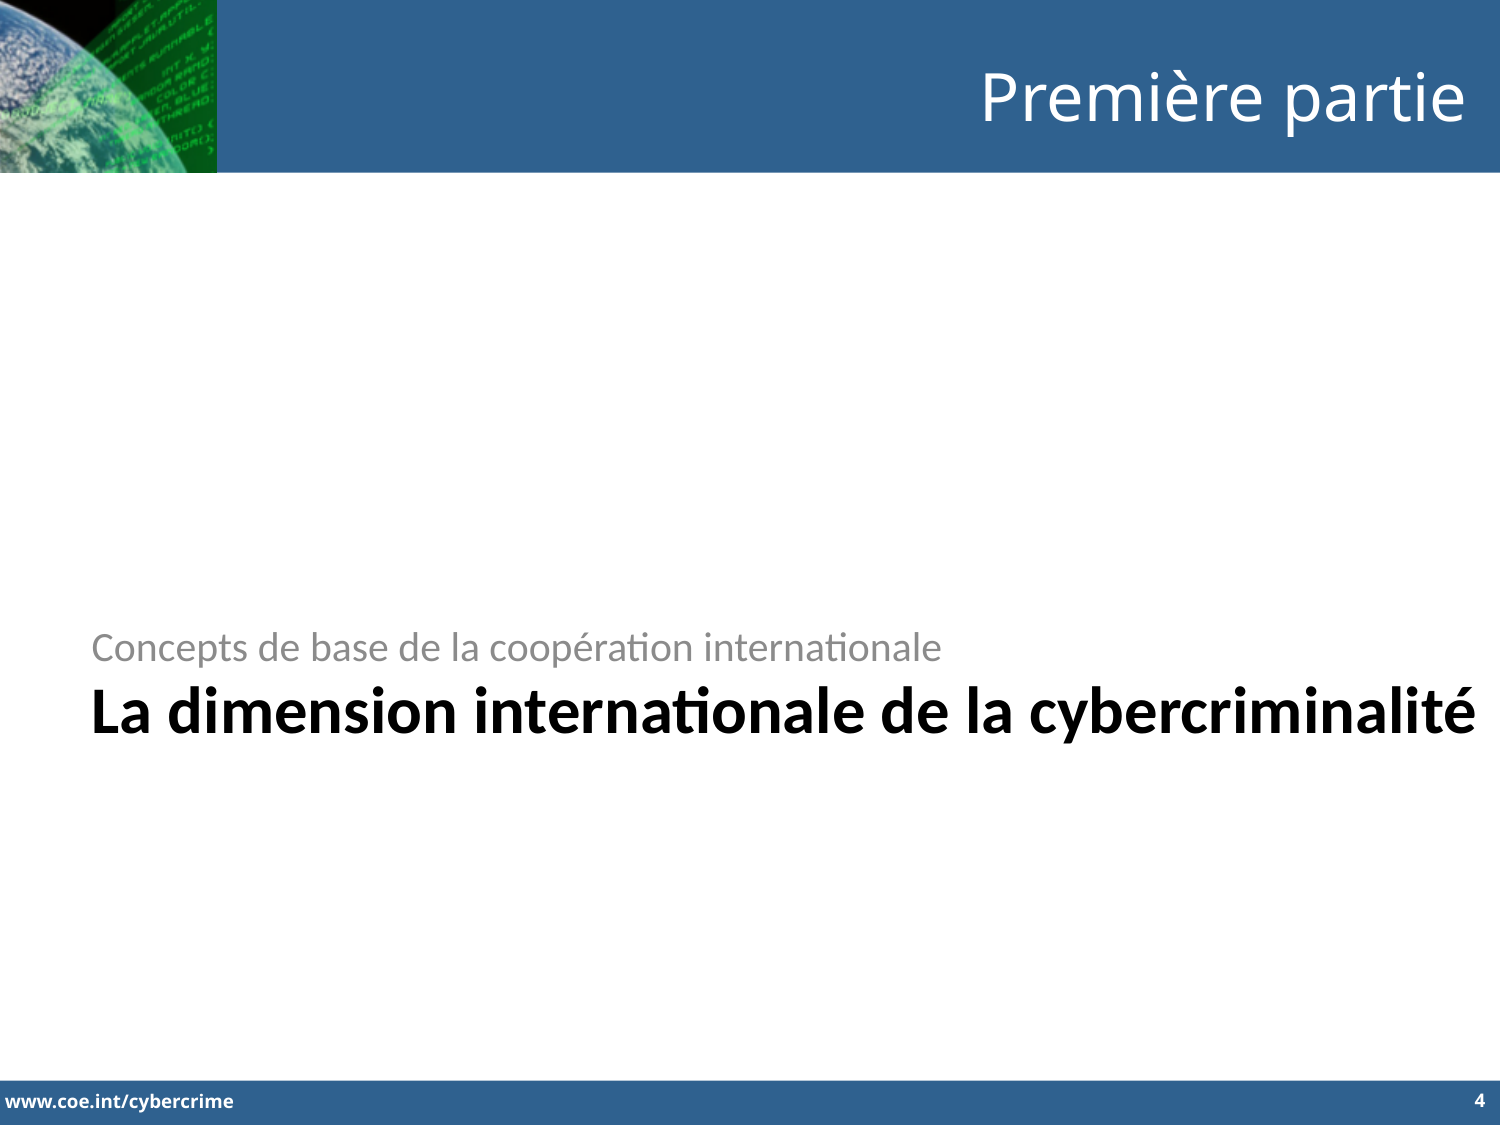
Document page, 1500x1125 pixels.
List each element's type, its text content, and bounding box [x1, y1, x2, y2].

text_box Première partie [309, 18, 1500, 171]
text_box Concepts de base de la coopération internationale [76, 617, 1352, 676]
text_box La dimension internationale de la cybercriminalité [76, 675, 1500, 754]
picture [0, 1, 217, 173]
slide_number 4 [1149, 1081, 1500, 1125]
